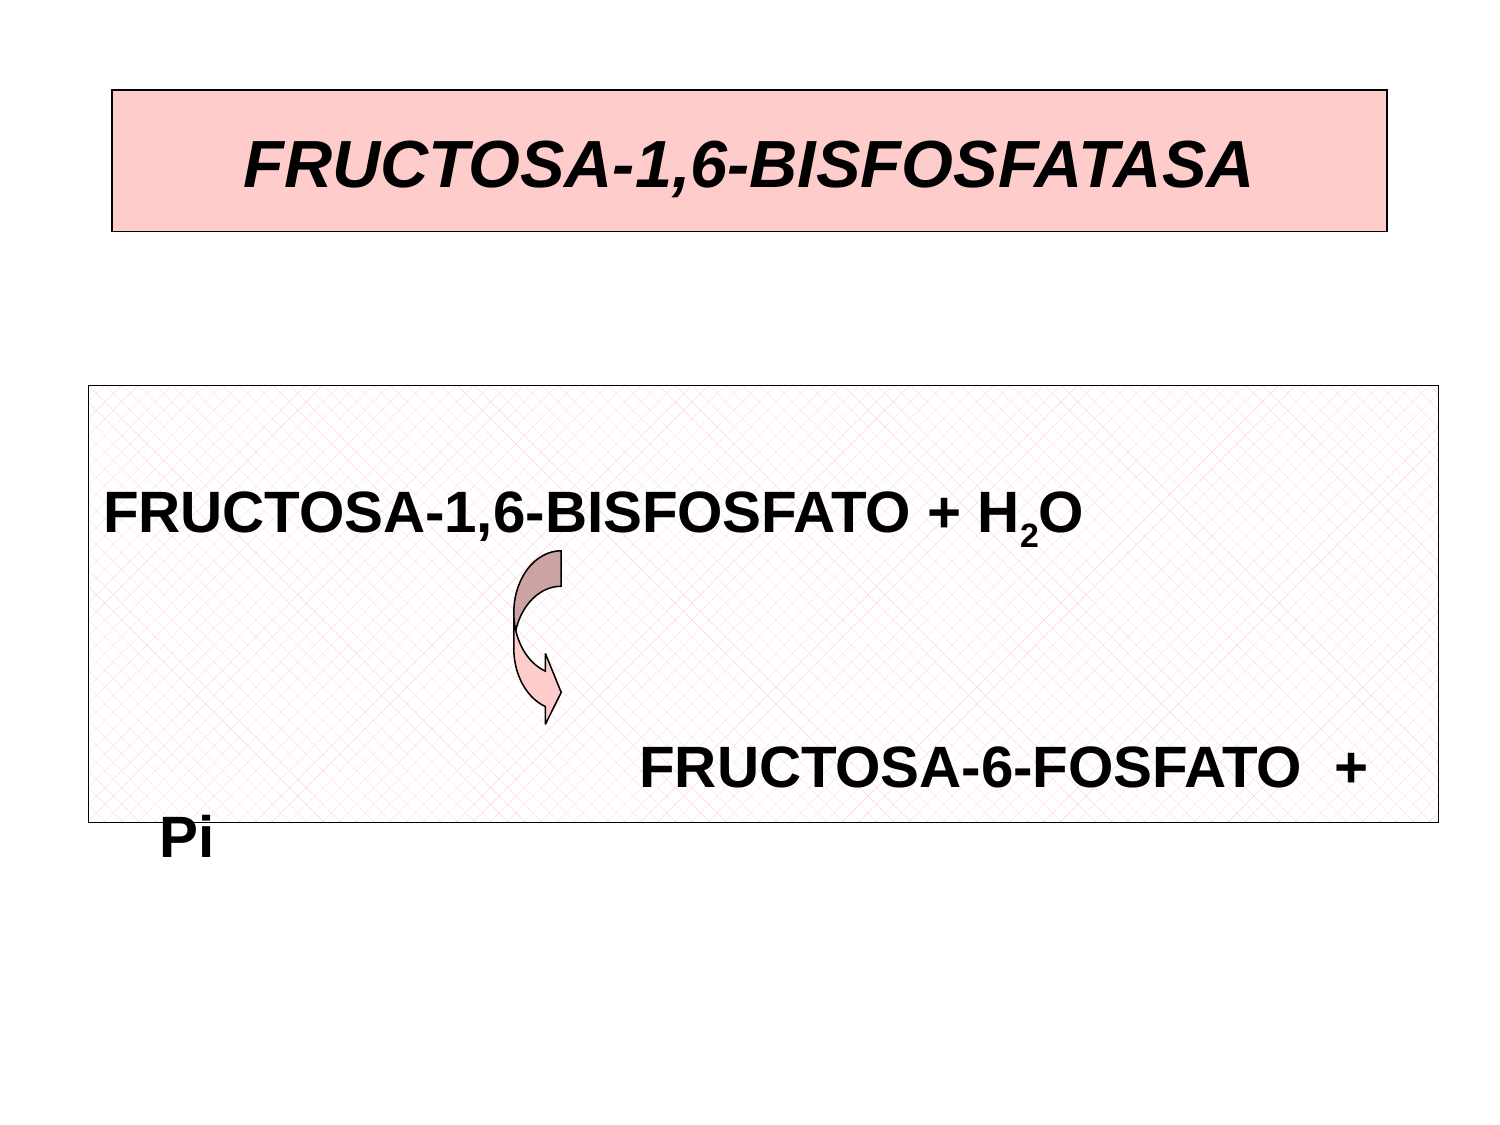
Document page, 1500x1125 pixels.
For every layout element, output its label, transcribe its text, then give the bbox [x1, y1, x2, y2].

text_box FRUCTOSA-1,6-BISFOSFATO + H2O FRUCTOSA-6-FOSFATO + Pi [88, 385, 1439, 823]
text_box [513, 550, 562, 725]
title FRUCTOSA-1,6-BISFOSFATASA [111, 89, 1388, 232]
